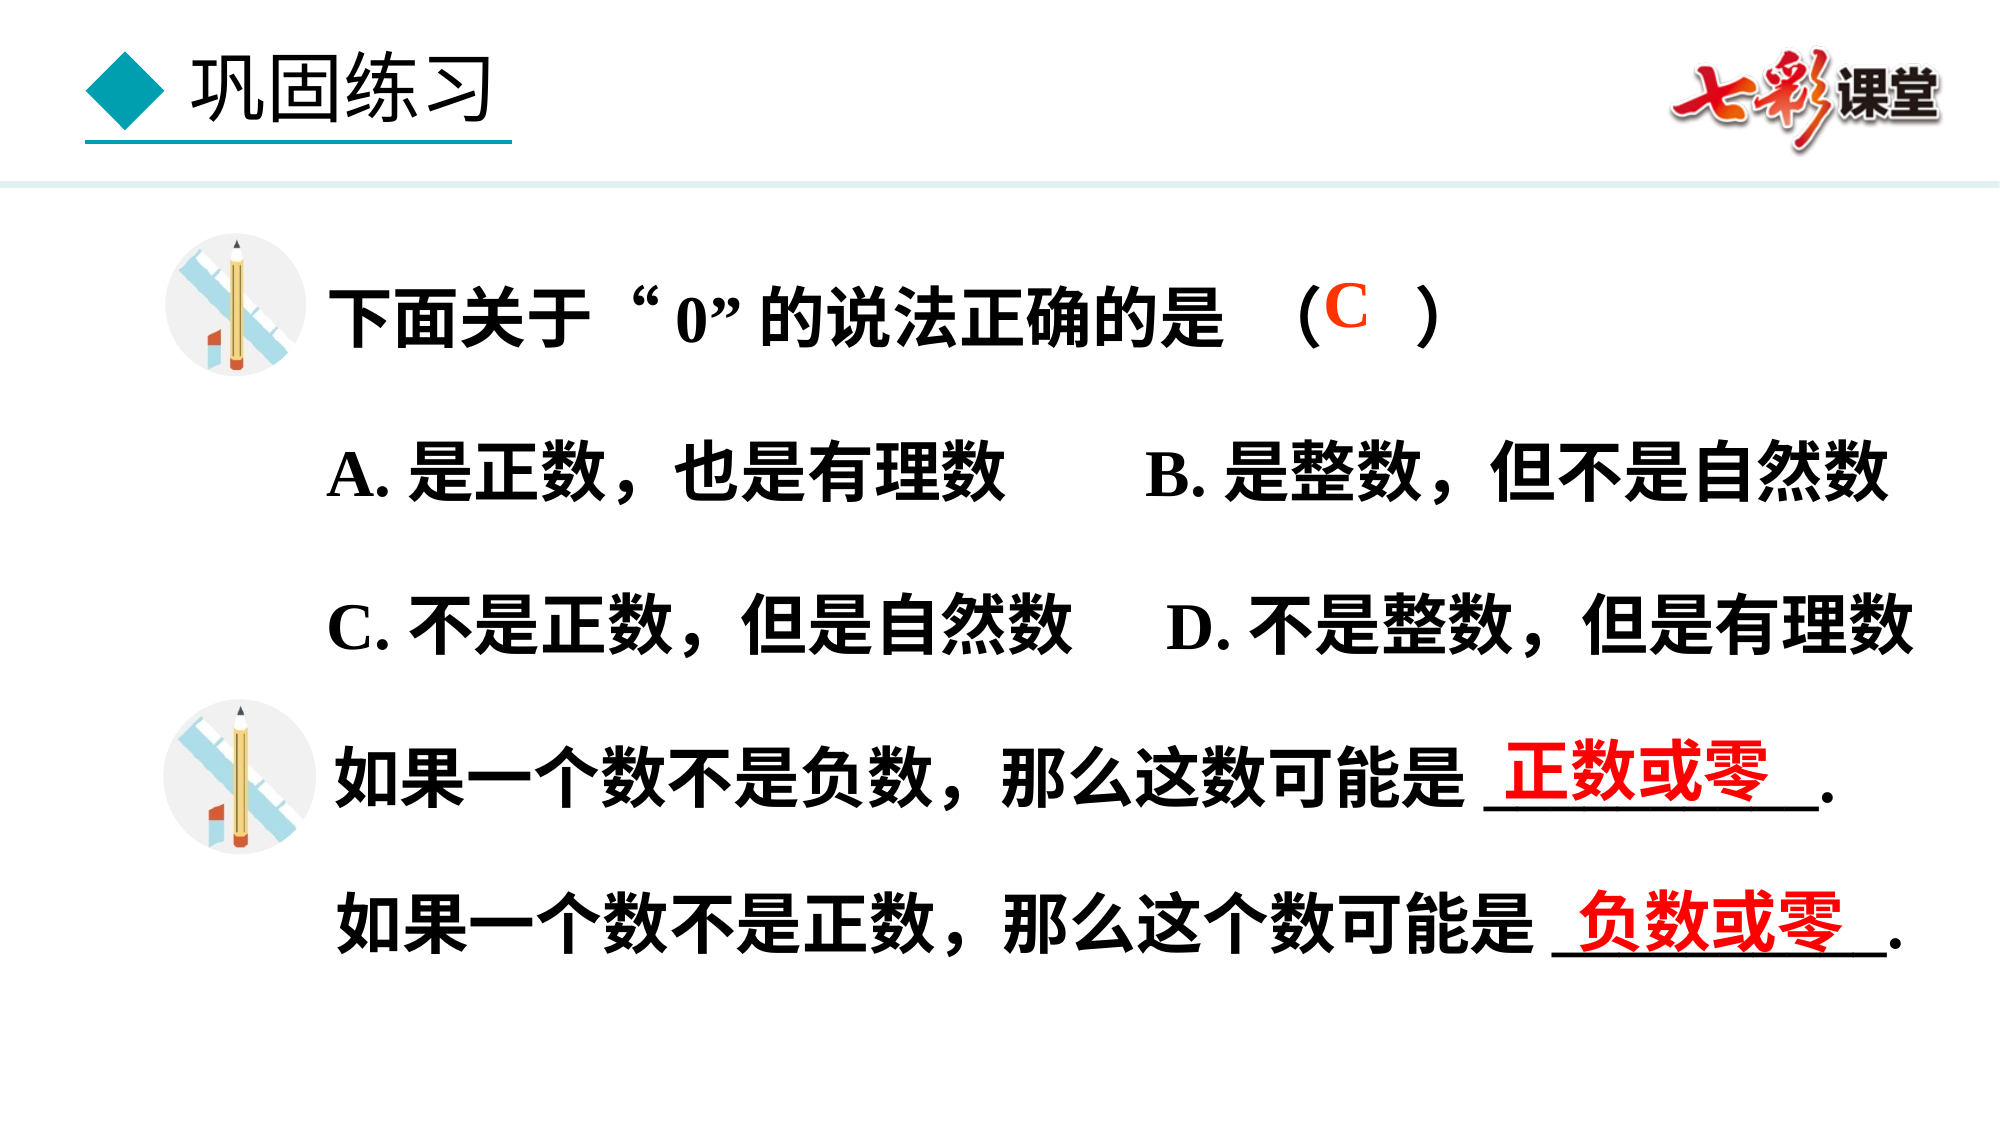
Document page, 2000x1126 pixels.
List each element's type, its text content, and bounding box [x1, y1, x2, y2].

picture [165, 233, 307, 377]
text_box 负数或零 [1557, 872, 1923, 972]
text_box 如果一个数不是正数，那么这个数可能是__________. [315, 875, 2000, 975]
picture [1666, 42, 1948, 157]
text_box C [1303, 251, 1504, 352]
text_box 正数或零 [1483, 721, 1975, 821]
text_box 下面关于“0”的说法正确的是 （ ） A.是正数，也是有理数 B.是整数，但不是自然数 C.不是正数，但是自然数 D.不是整数，但是有理数 [306, 226, 1959, 673]
picture [163, 699, 317, 855]
text_box 如果一个数不是负数，那么这数可能是__________. [321, 726, 2000, 827]
